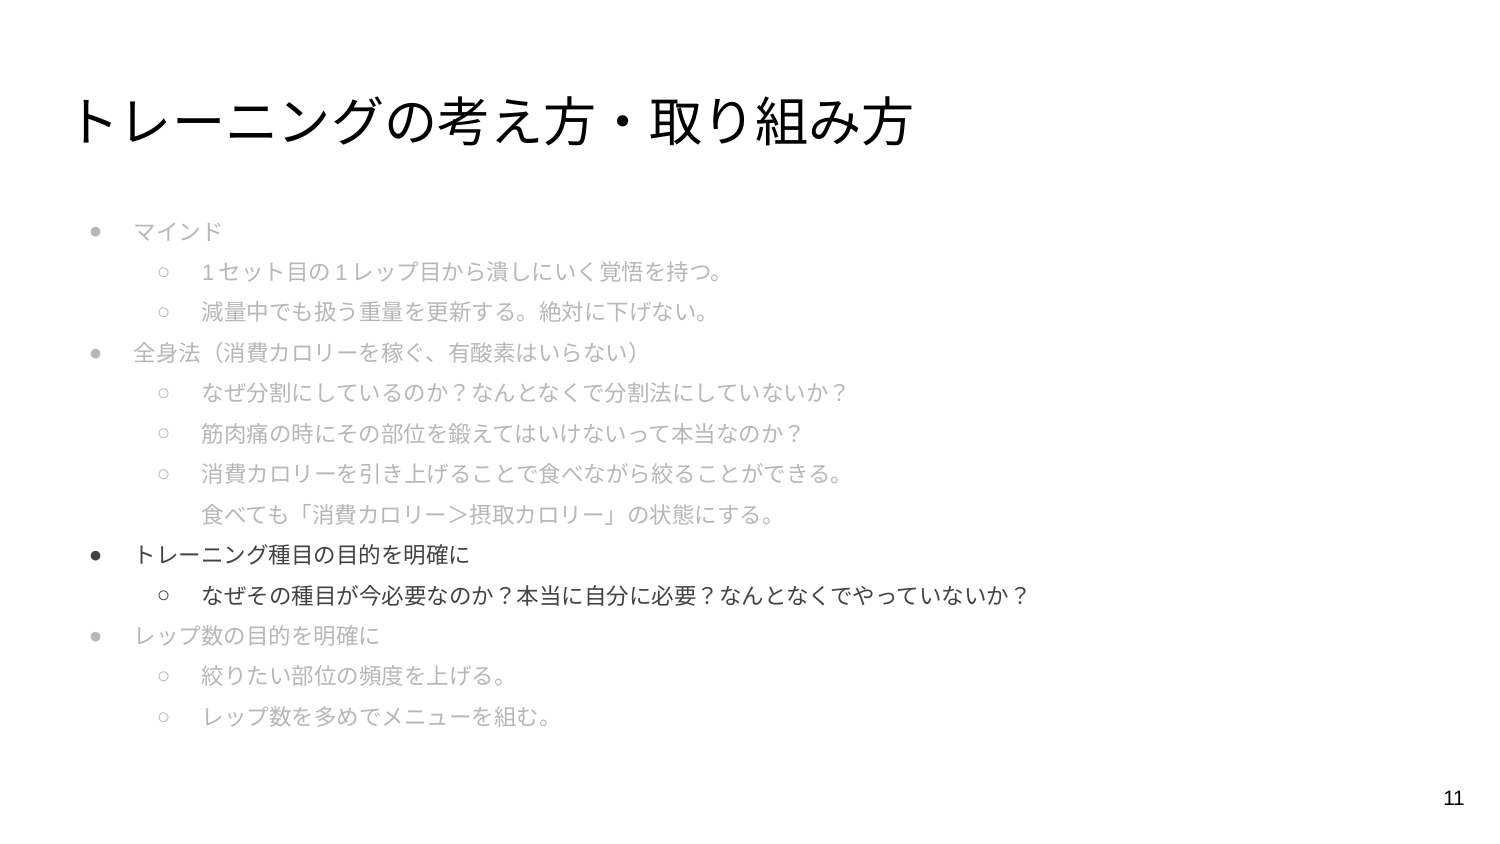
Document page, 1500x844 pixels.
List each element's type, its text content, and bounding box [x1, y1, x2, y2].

slide_number 11 [1389, 764, 1480, 830]
title トレーニングの考え方・取り組み方 [51, 72, 1449, 167]
list マインド 1セット目の1レップ目から潰しにいく覚悟を持つ。 減量中でも扱う重量を更新する。絶対に下げない。 全身法（消費カロリーを稼ぐ、有酸素はいらない） なぜ分割にしているのか？なんとなくで分割法にしていないか？ 筋肉痛の時にその部位を鍛えてはいけないって本当なのか？ 消費カロリーを引き上げることで食べながら絞ることができる。 食べても「消費カロリー＞摂取カロリー」の状態にする。 トレーニング種目の目的を明確に なぜその種目が今必要なのか？本当に自分に必要？なんとなくでやっていないか？ レップ数の目的を明確に 絞りたい部位の頻度を上げる。 レップ数を多めでメニューを組む。 [51, 189, 1449, 750]
